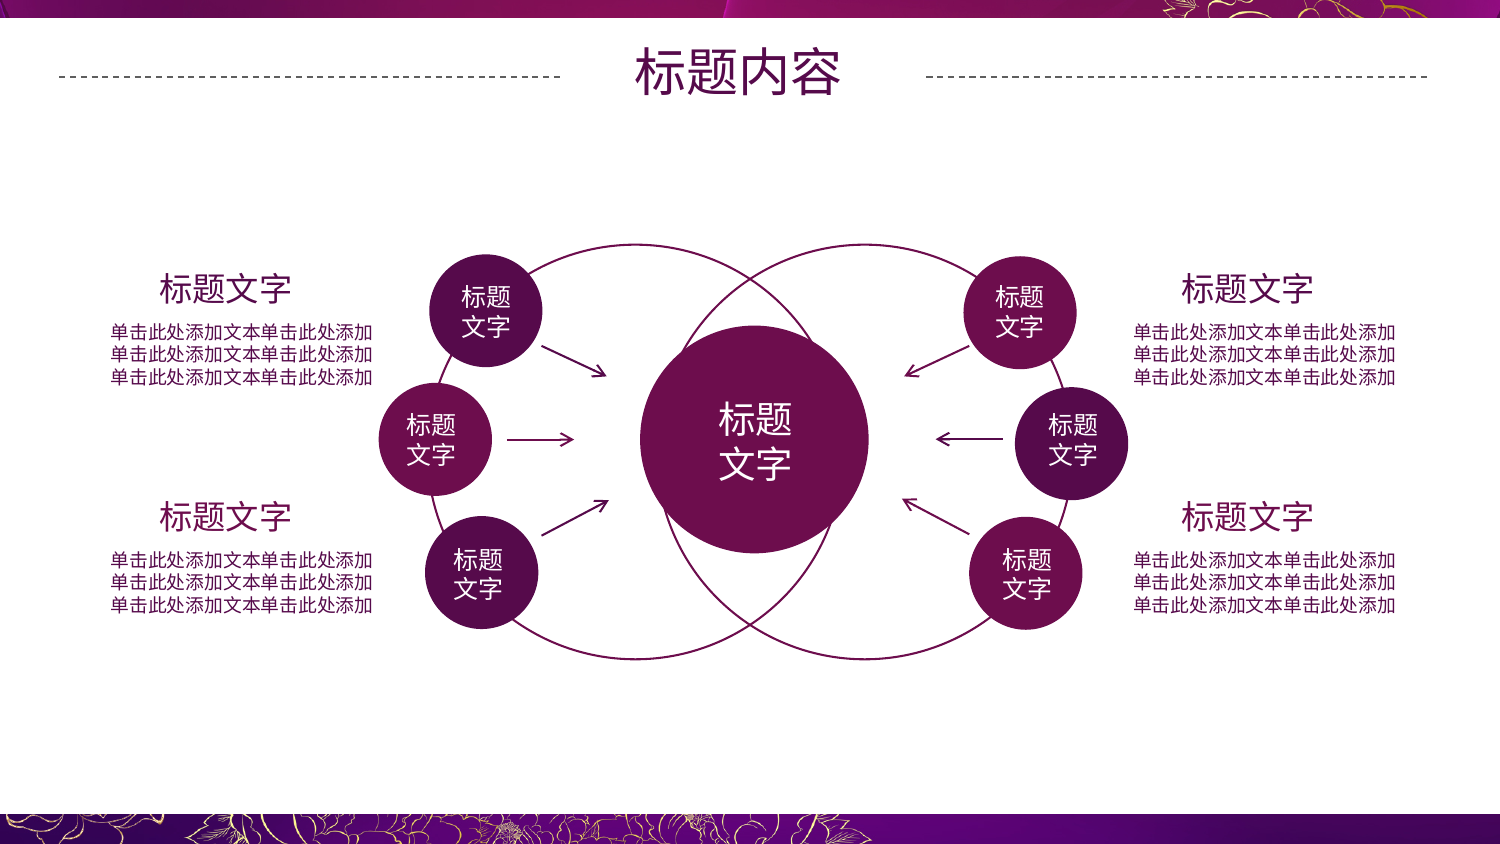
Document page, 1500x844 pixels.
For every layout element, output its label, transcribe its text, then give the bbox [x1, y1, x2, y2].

picture [0, 814, 1500, 844]
text_box 标题 文字 [978, 273, 1063, 351]
text_box [422, 513, 541, 632]
text_box [392, 380, 495, 498]
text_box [1132, 495, 1424, 625]
text_box 标题 文字 [701, 387, 811, 495]
picture [0, 0, 1500, 18]
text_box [901, 498, 970, 535]
text_box 标题 文字 [436, 535, 521, 613]
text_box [110, 268, 402, 397]
text_box [376, 404, 390, 477]
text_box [110, 495, 402, 625]
text_box 标题 文字 [390, 401, 475, 479]
text_box [638, 323, 871, 556]
text_box [667, 244, 1067, 660]
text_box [903, 345, 970, 377]
text_box [427, 252, 545, 370]
text_box [961, 254, 1079, 372]
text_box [541, 345, 607, 377]
text_box 标题内容 [608, 32, 868, 110]
text_box [1012, 385, 1131, 503]
text_box 标题 文字 [985, 535, 1070, 613]
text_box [541, 499, 610, 536]
text_box [432, 244, 750, 660]
text_box 标题 文字 [1031, 401, 1116, 479]
text_box 标题 文字 [444, 273, 529, 351]
text_box [967, 514, 1085, 632]
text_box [1132, 268, 1424, 397]
